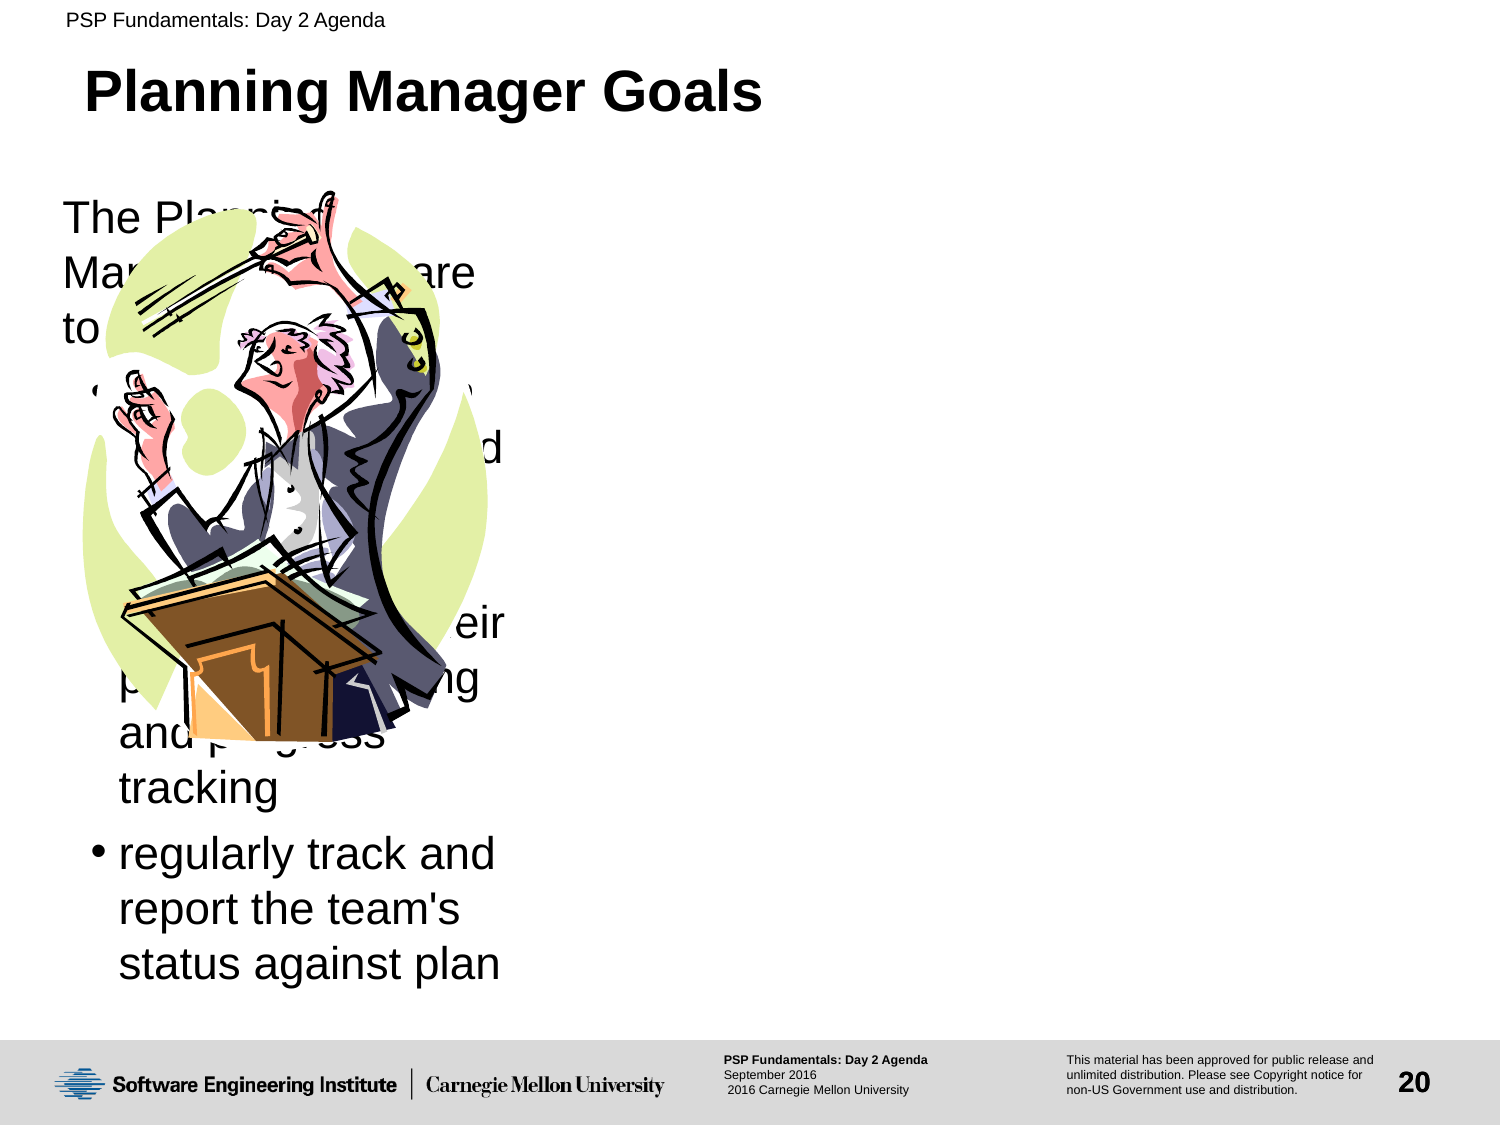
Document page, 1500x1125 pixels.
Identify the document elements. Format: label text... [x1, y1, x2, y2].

list The Planning Manager's goals are to help the team run a well-planned and tracked project help the team members with their personal planning and progress tracking regularly track and report the team's status against plan [62, 187, 507, 1000]
title Planning Manager Goals [65, 37, 1430, 148]
picture [77, 184, 494, 758]
picture [46, 1061, 673, 1104]
